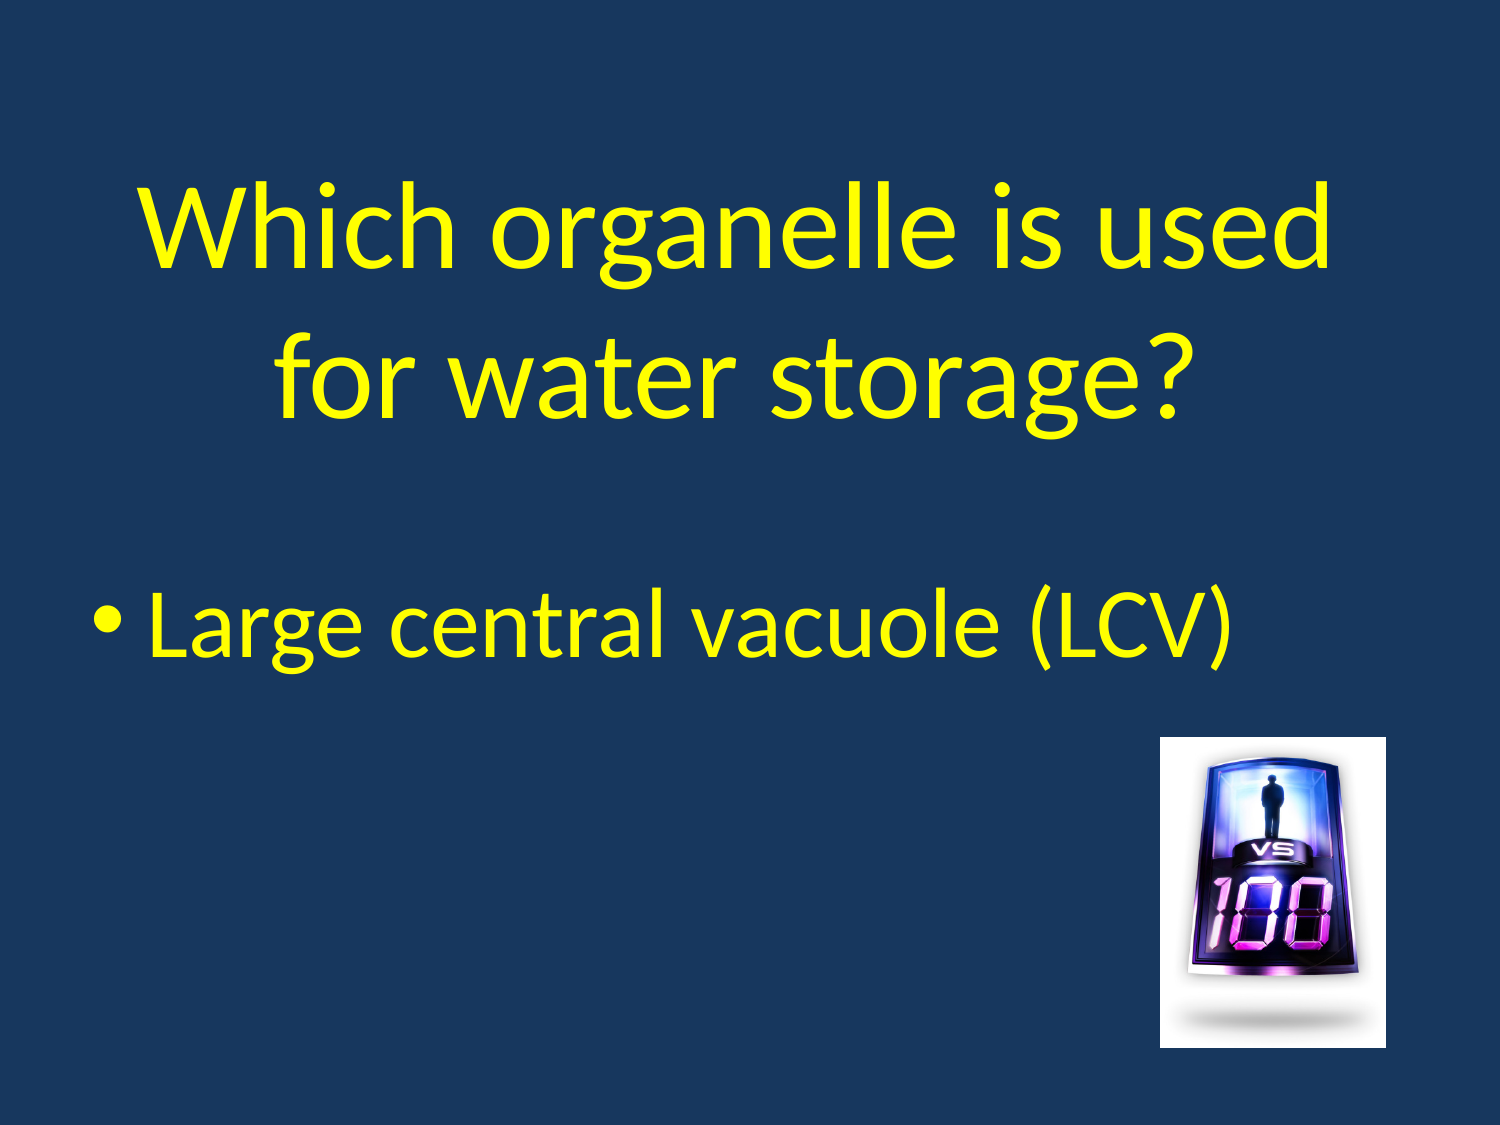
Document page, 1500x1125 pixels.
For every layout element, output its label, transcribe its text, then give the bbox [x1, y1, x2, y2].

list Large central vacuole (LCV) [75, 549, 1425, 725]
title Which organelle is used for water storage? [62, 200, 1413, 388]
picture [1160, 737, 1386, 1049]
